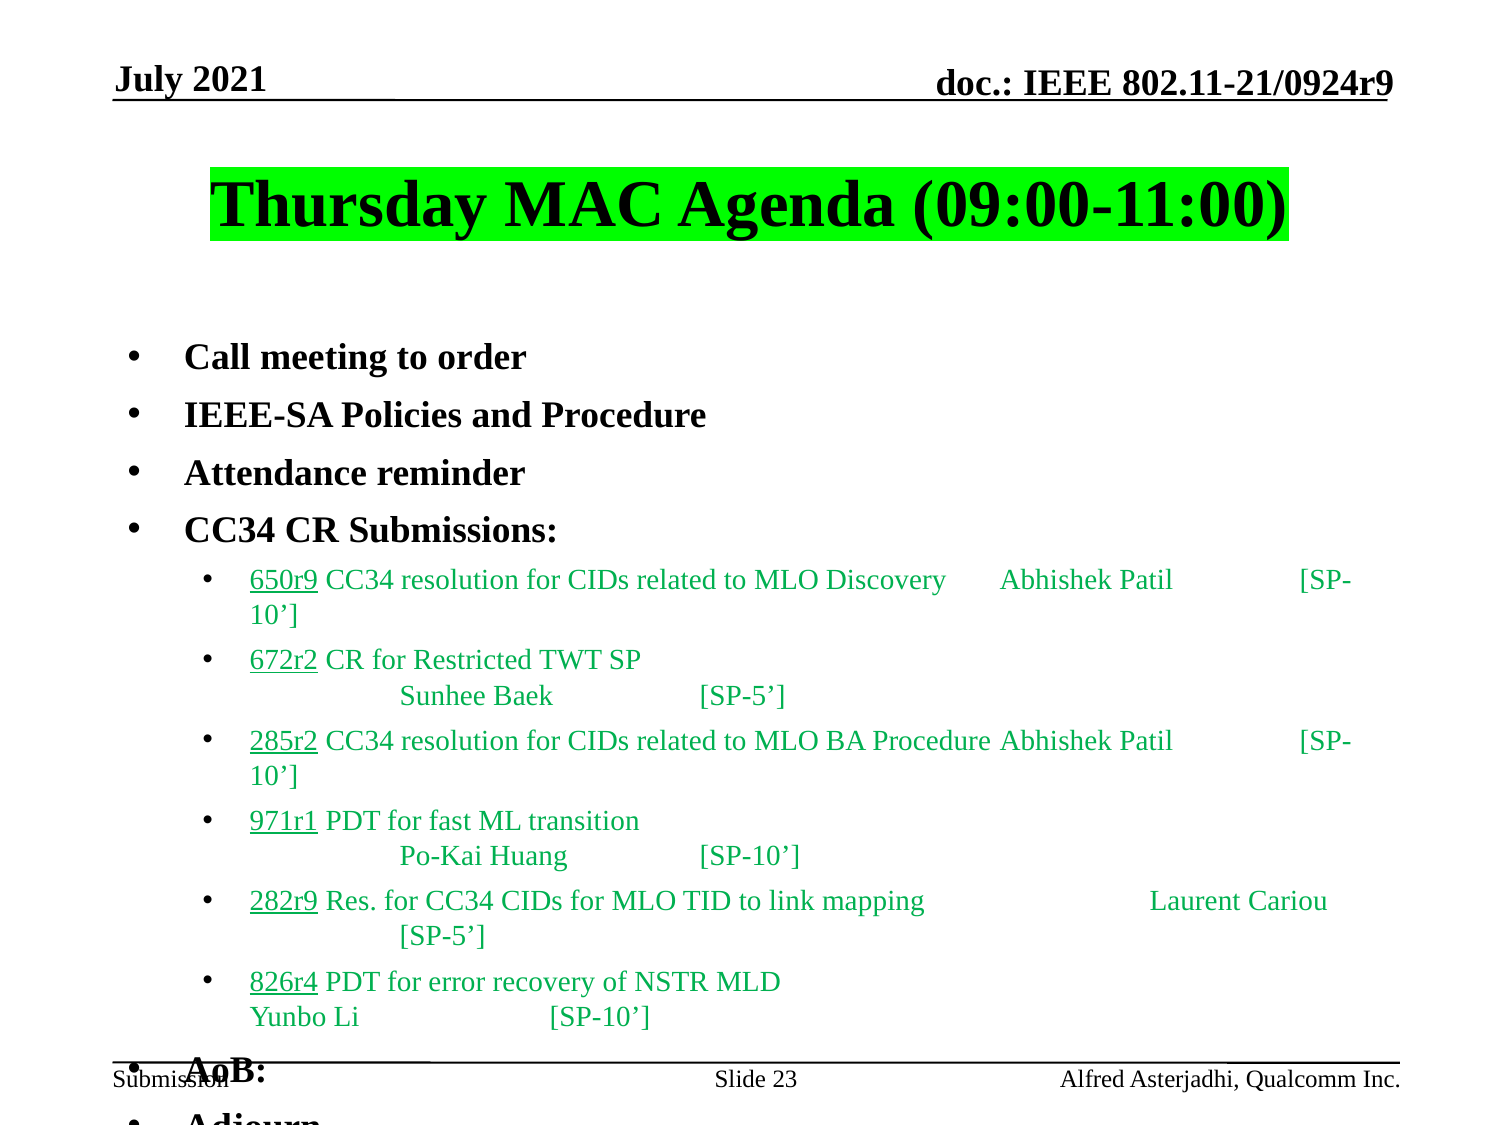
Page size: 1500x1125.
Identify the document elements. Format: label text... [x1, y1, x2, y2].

title Thursday MAC Agenda (09:00-11:00) [112, 112, 1388, 288]
slide_number Slide 23 [712, 1061, 800, 1123]
list Call meeting to order IEEE-SA Policies and Procedure Attendance reminder CC34 CR Submissions: 650r9 CC34 resolution for CIDs related to MLO Discovery Abhishek Patil [SP-10’] 672r2 CR for Restricted TWT SP Sunhee Baek [SP-5’] 285r2 CC34 resolution for CIDs related to MLO BA Procedure Abhishek Patil [SP-10’] 971r1 PDT for fast ML transition Po-Kai Huang [SP-10’] 282r9 Res. for CC34 CIDs for MLO TID to link mapping Laurent Cariou [SP-5’] 826r4 PDT for error recovery of NSTR MLD Yunbo Li [SP-10’] AoB: Adjourn [112, 324, 1388, 1000]
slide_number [114, 54, 423, 100]
footer Alfred Asterjadhi, Qualcomm Inc. [878, 1061, 1402, 1093]
